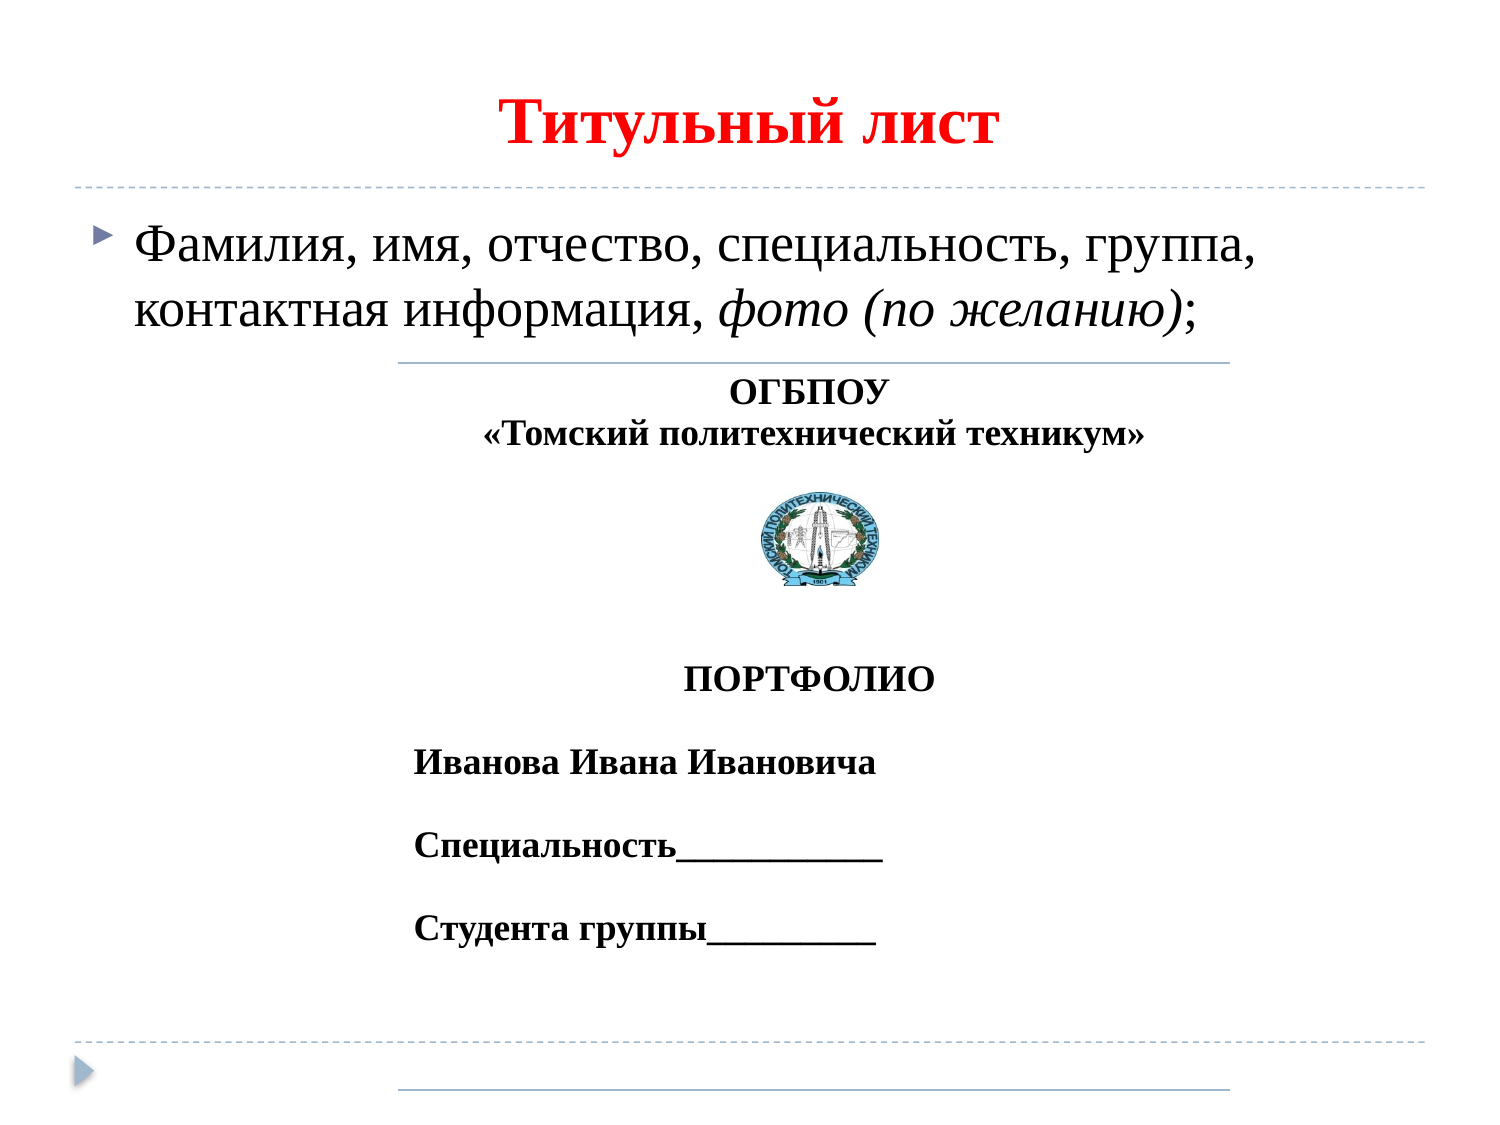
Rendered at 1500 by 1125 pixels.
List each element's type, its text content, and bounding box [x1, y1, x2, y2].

table_header ОГБПОУ «Томский политехнический техникум» ПОРТФОЛИО Иванова Ивана Ивановича Специальность___________ Студента группы_________ [398, 364, 1230, 1089]
title Титульный лист [75, 35, 1425, 164]
picture [761, 491, 880, 587]
list Фамилия, имя, отчество, специальность, группа, контактная информация, фото (по желанию); [75, 200, 1425, 1010]
